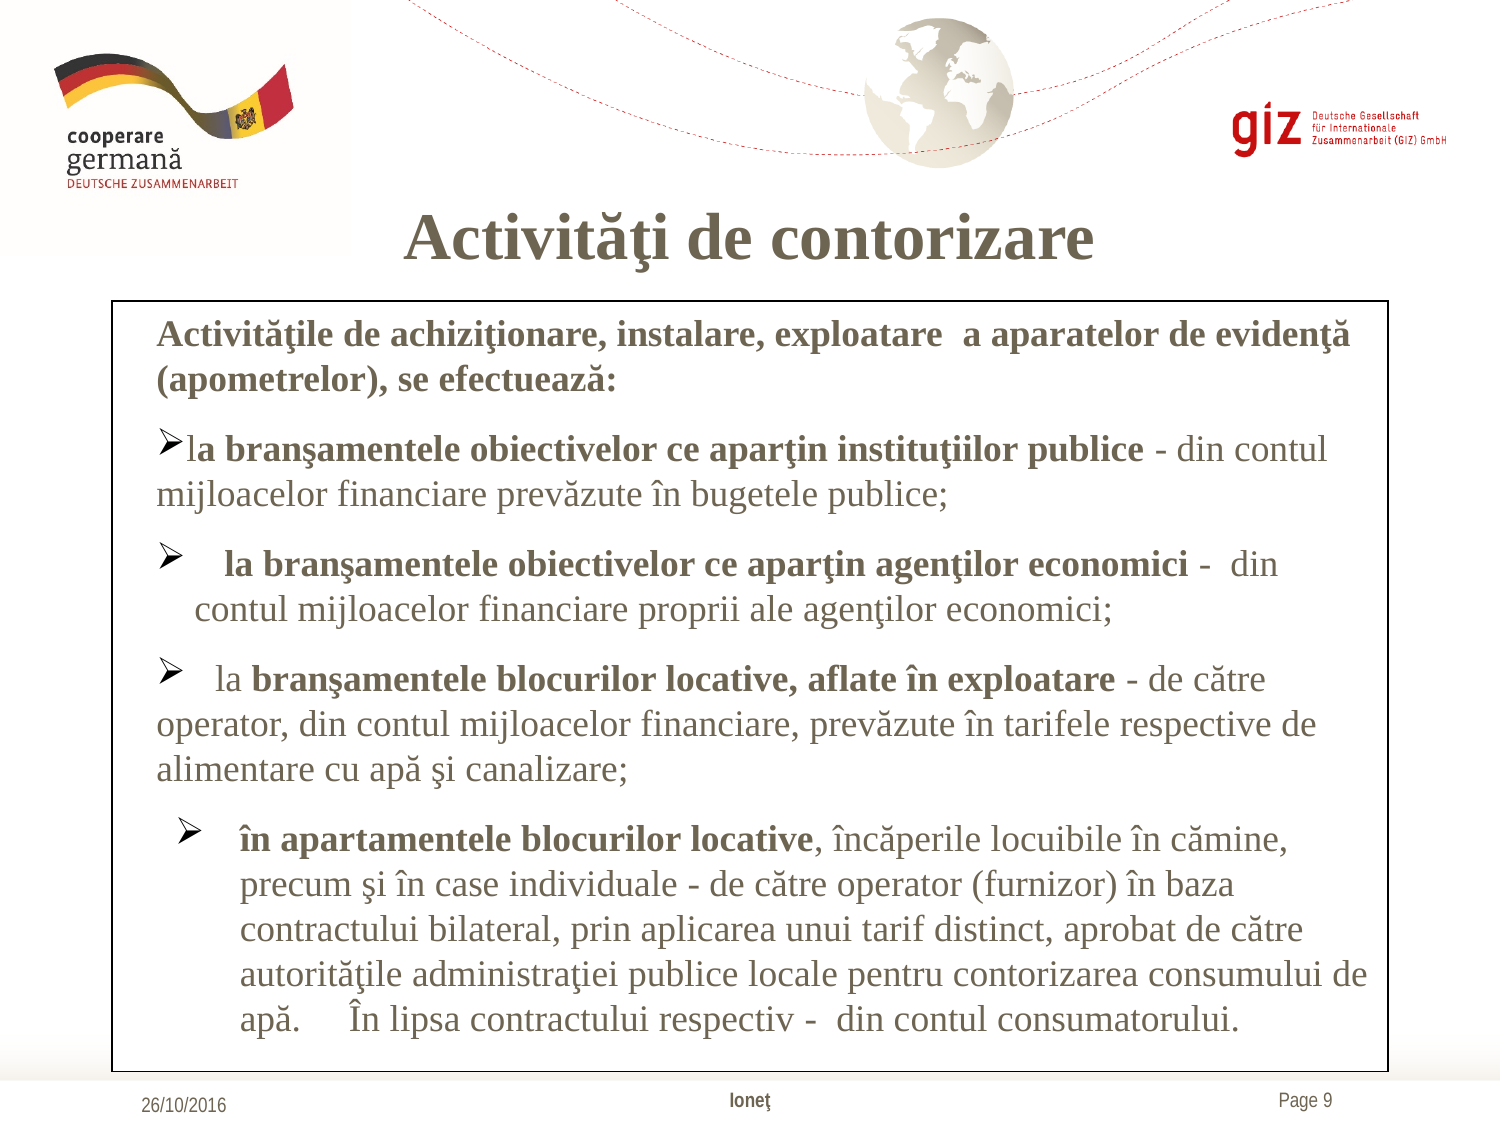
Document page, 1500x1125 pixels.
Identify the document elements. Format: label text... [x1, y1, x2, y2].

picture [0, 0, 1500, 256]
text_box Ioneţ [469, 1079, 1031, 1120]
picture [0, 959, 1500, 1081]
title Activităţi de contorizare [111, 184, 1389, 285]
text_box 26/10/2016 [126, 1084, 339, 1125]
list Activităţile de achiziţionare, instalare, exploatare a aparatelor de evidenţă (apometrelor), se efectuează: la branşamentele obiectivelor ce aparţin instituţiilor publice - din contul mijloacelor financiare prevăzute în bugetele publice; la branşamentele obiectivelor ce aparţin agenţilor economici - din contul mijloacelor financiare proprii ale agenţilor economici; la branşamentele blocurilor locative, aflate în exploatare - de către operator, din contul mijloacelor financiare, prevăzute în tarifele respective de alimentare cu apă şi canalizare; în apartamentele blocurilor locative, încăperile locuibile în cămine, precum şi în case individuale - de către operator (furnizor) în baza contractului bilateral, prin aplicarea unui tarif distinct, aprobat de către autorităţile administraţiei publice locale pentru contorizarea consumului de apă. În lipsa contractului respectiv - din contul consumatorului. [111, 300, 1389, 1072]
